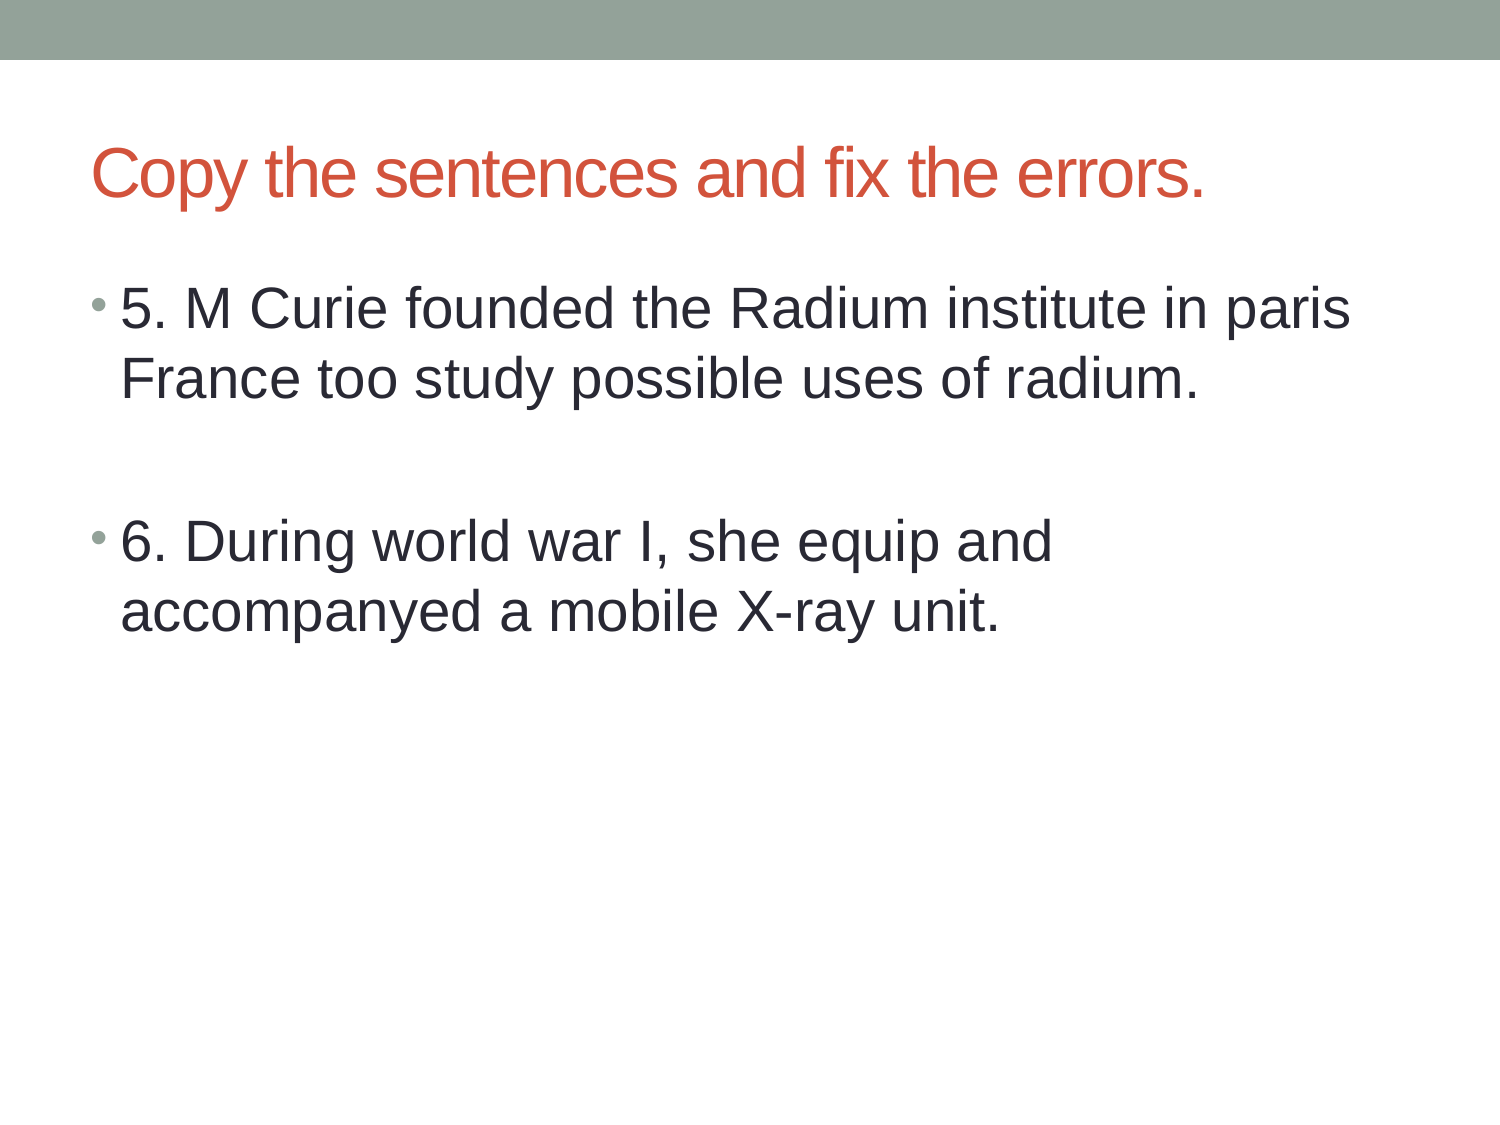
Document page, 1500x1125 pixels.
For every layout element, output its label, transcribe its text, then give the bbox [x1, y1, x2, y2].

list 5. M Curie founded the Radium institute in paris France too study possible uses of radium. 6. During world war I, she equip and accompanyed a mobile X-ray unit. [75, 262, 1425, 1063]
title Copy the sentences and fix the errors. [75, 87, 1425, 250]
